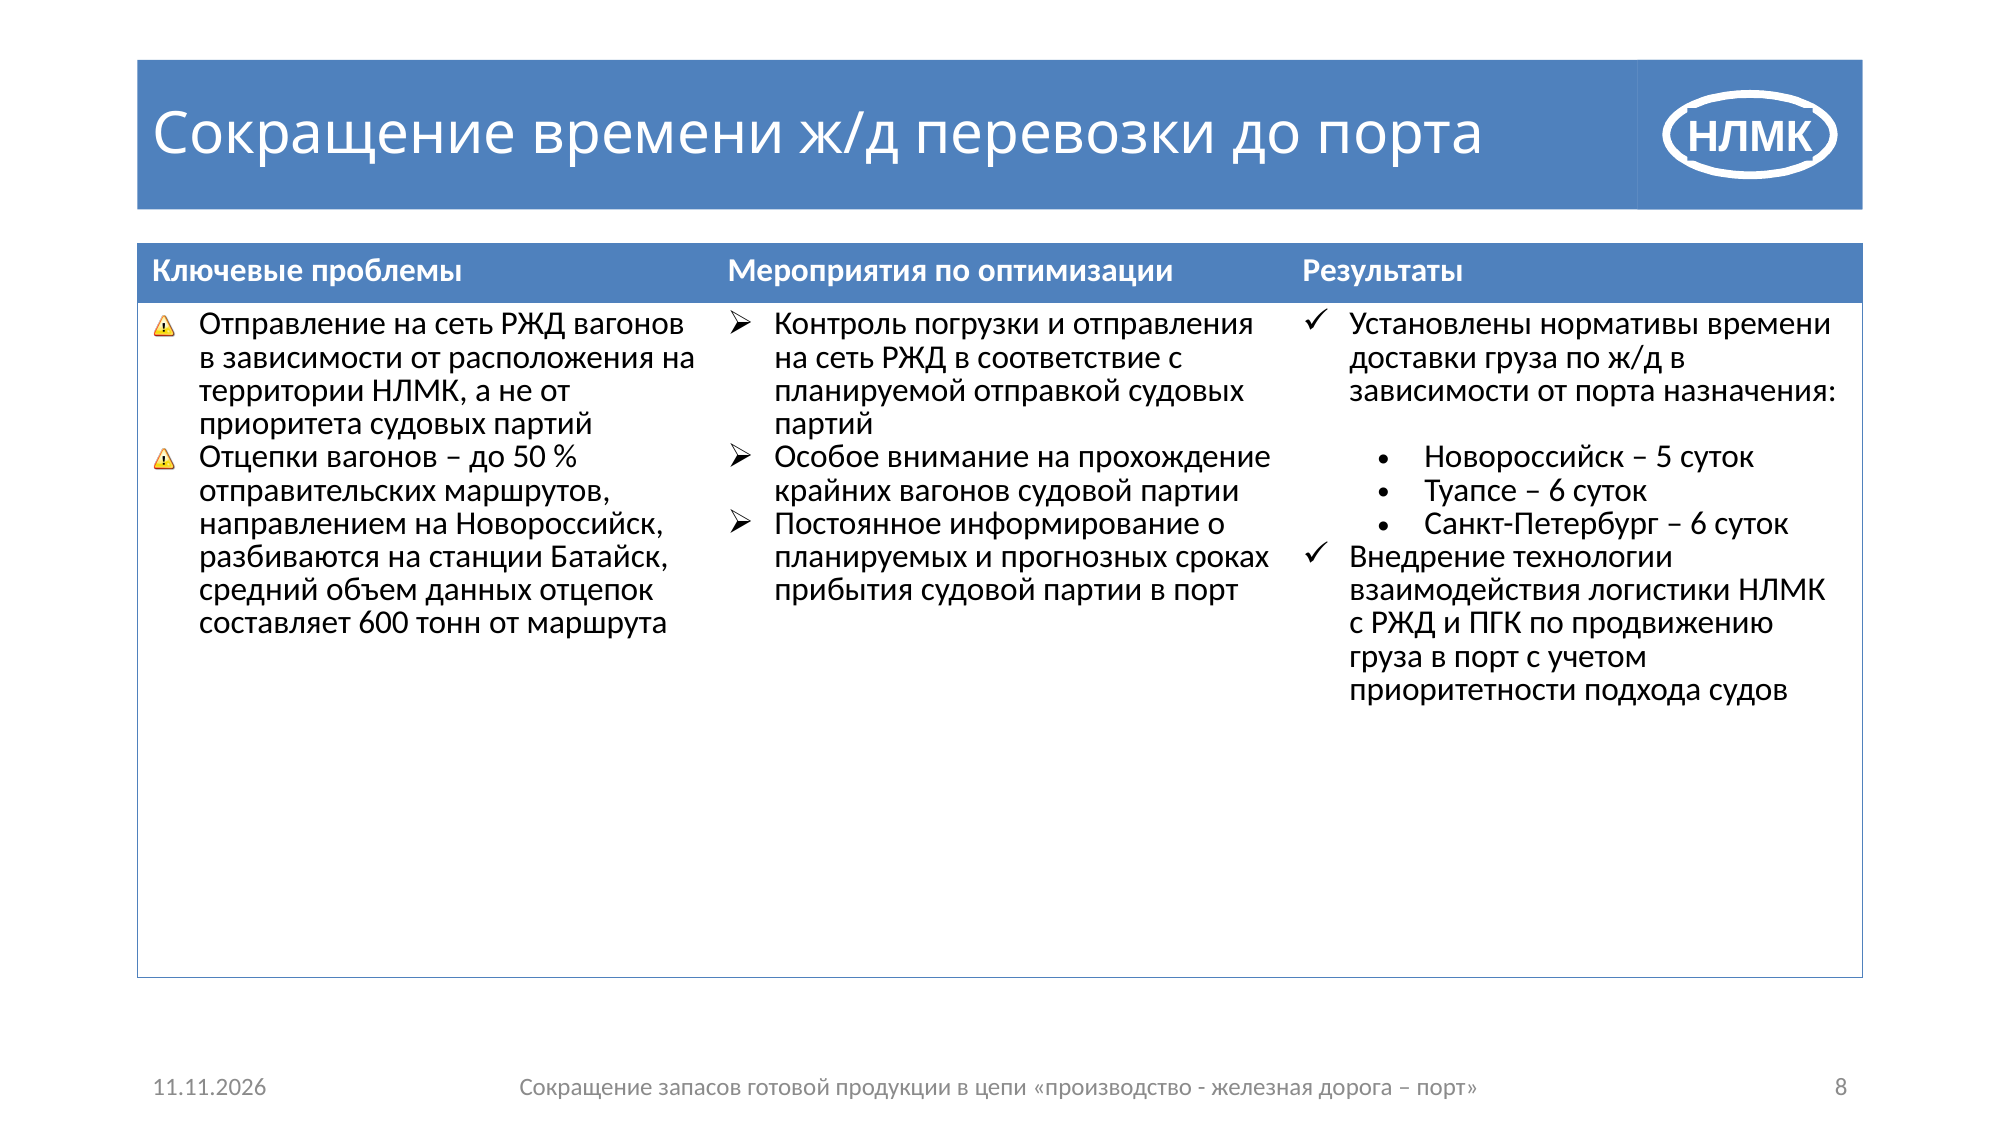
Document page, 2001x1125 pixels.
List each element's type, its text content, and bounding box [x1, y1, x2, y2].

table_header Мероприятия по оптимизации [712, 244, 1287, 302]
picture [152, 314, 176, 339]
slide_number 8 [1412, 1068, 1863, 1103]
footer Сокращение запасов готовой продукции в цепи «производство - железная дорога – порт» [458, 1068, 1412, 1103]
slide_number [137, 1068, 458, 1103]
picture [152, 447, 176, 472]
table_cell Контроль погрузки и отправления на сеть РЖД в соответствие с планируемой отправкой судовых партий Особое внимание на прохождение крайних вагонов судовой партии Постоянное информирование о планируемых и прогнозных сроках прибытия судовой партии в порт [712, 303, 1287, 977]
table_header Результаты [1287, 244, 1862, 302]
table_cell Установлены нормативы времени доставки груза по ж/д в зависимости от порта назначения: Новороссийск – 5 суток Туапсе – 6 суток Санкт-Петербург – 6 суток Внедрение технологии взаимодействия логистики НЛМК с РЖД и ПГК по продвижению груза в порт с учетом приоритетности подхода судов [1287, 303, 1862, 977]
title Сокращение времени ж/д перевозки до порта [137, 59, 1638, 210]
table_cell Отправление на сеть РЖД вагонов в зависимости от расположения на территории НЛМК, а не от приоритета судовых партий Отцепки вагонов – до 50 % отправительских маршрутов, направлением на Новороссийск, разбиваются на станции Батайск, средний объем данных отцепок составляет 600 тонн от маршрута [138, 303, 712, 977]
table_header Ключевые проблемы [138, 244, 712, 302]
